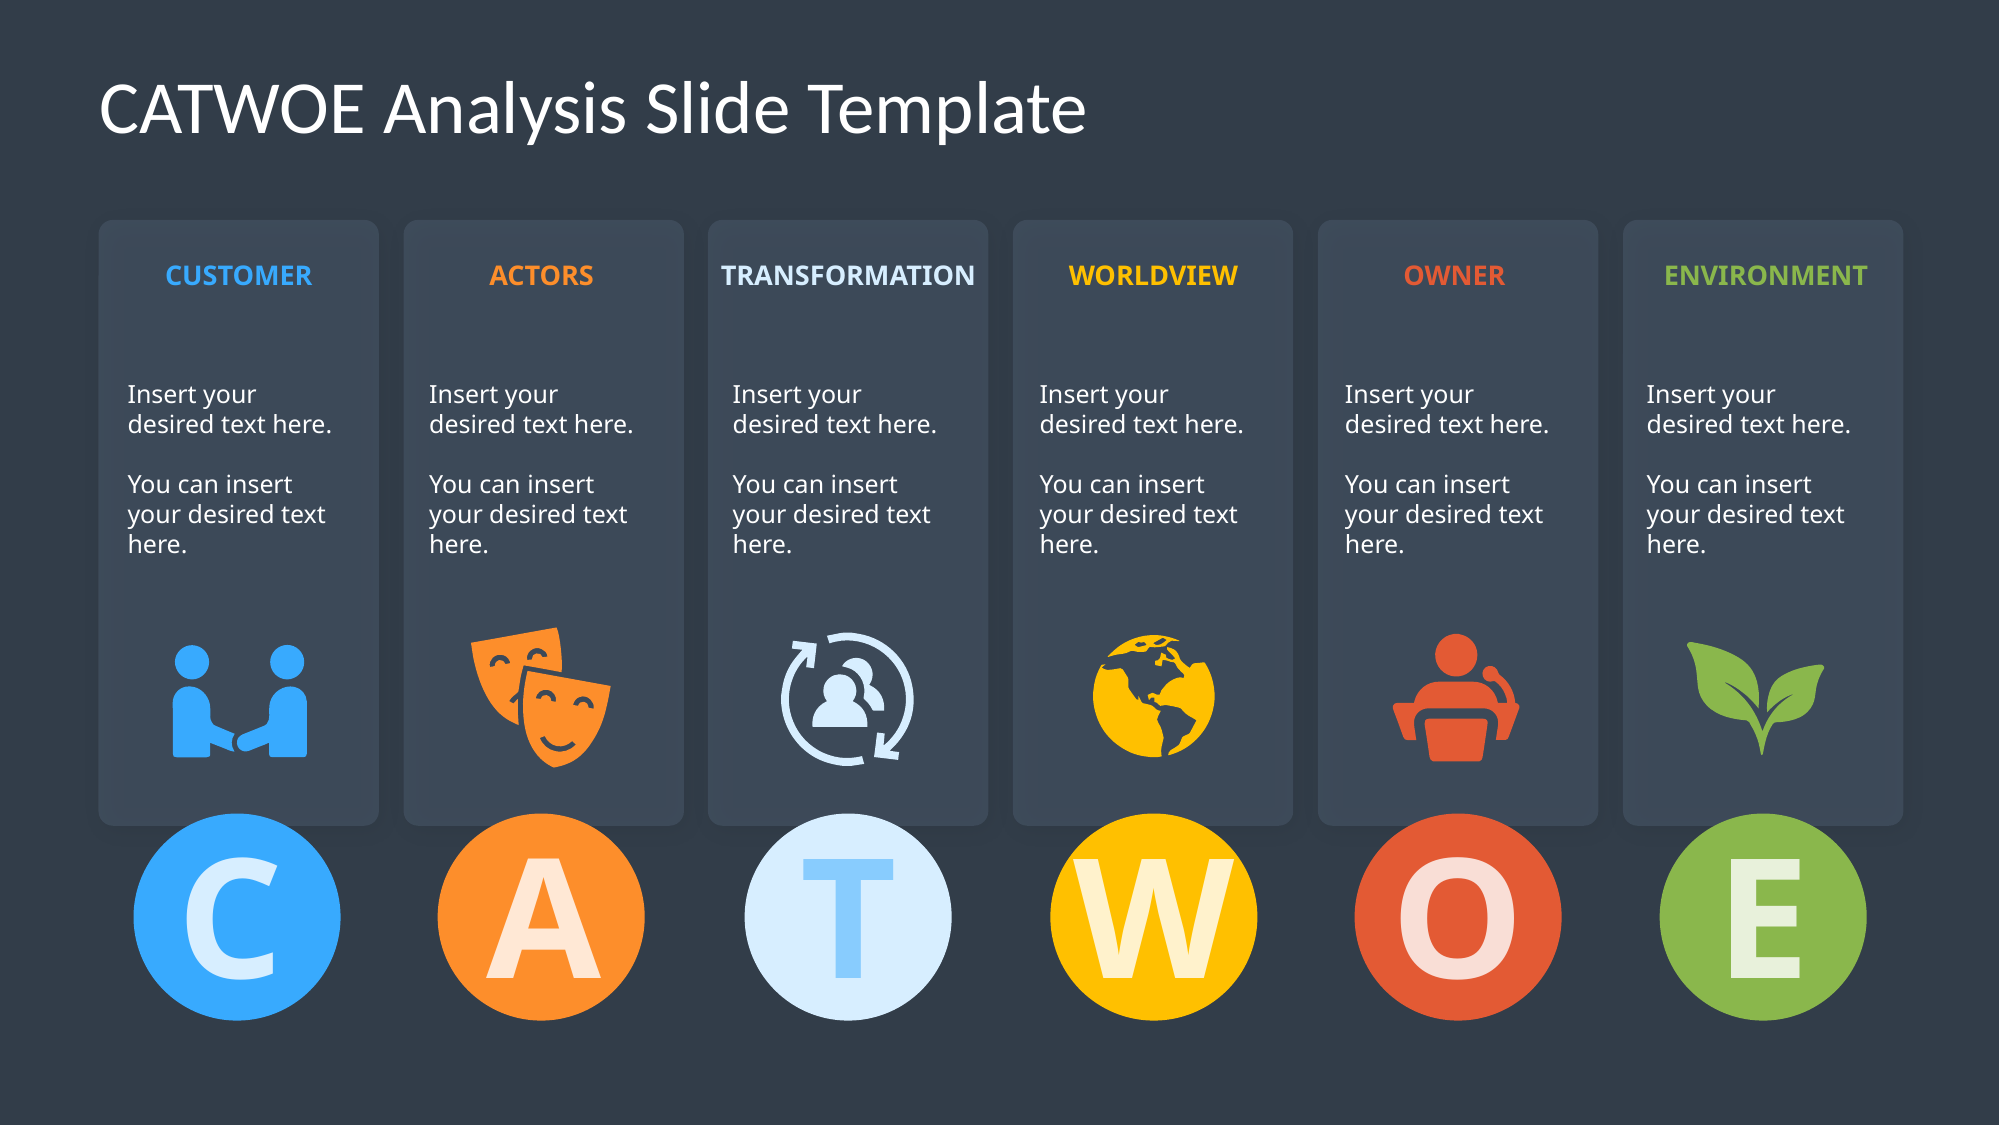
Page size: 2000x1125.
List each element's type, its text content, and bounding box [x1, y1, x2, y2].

text_box [1352, 811, 1564, 1023]
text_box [470, 627, 611, 768]
text_box [1048, 811, 1260, 984]
text_box [401, 217, 687, 828]
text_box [1392, 633, 1520, 762]
text_box C [172, 858, 289, 991]
text_box OWNER [1350, 245, 1559, 309]
text_box Insert your desired text here. You can insert your desired text here. [1345, 378, 1564, 597]
text_box [1078, 991, 1230, 1023]
text_box [96, 217, 381, 828]
text_box Insert your desired text here. You can insert your desired text here. [127, 378, 346, 597]
text_box W [1072, 858, 1236, 991]
text_box [1620, 217, 1906, 828]
text_box A [486, 858, 602, 991]
text_box [1010, 217, 1296, 828]
title CATWOE Analysis Slide Template [99, 45, 1900, 162]
text_box ENVIRONMENT [1646, 245, 1886, 309]
text_box [1687, 642, 1825, 756]
text_box O [1400, 858, 1517, 991]
text_box [131, 811, 343, 1023]
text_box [172, 644, 307, 758]
text_box Insert your desired text here. You can insert your desired text here. [429, 378, 648, 597]
text_box [435, 811, 647, 1023]
text_box [1657, 811, 1869, 1023]
text_box Insert your desired text here. You can insert your desired text here. [1646, 378, 1866, 597]
text_box Insert your desired text here. You can insert your desired text here. [732, 378, 952, 597]
text_box Insert your desired text here. You can insert your desired text here. [1039, 378, 1259, 597]
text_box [780, 632, 918, 767]
text_box [705, 217, 991, 828]
text_box [742, 811, 954, 1023]
text_box CUSTOMER [120, 251, 358, 302]
text_box T [790, 858, 907, 991]
text_box WORLDVIEW [1033, 245, 1273, 309]
text_box E [1705, 858, 1822, 991]
text_box ACTORS [432, 245, 651, 309]
text_box TRANSFORMATION [727, 245, 970, 309]
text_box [1092, 634, 1215, 758]
text_box [1315, 217, 1601, 828]
